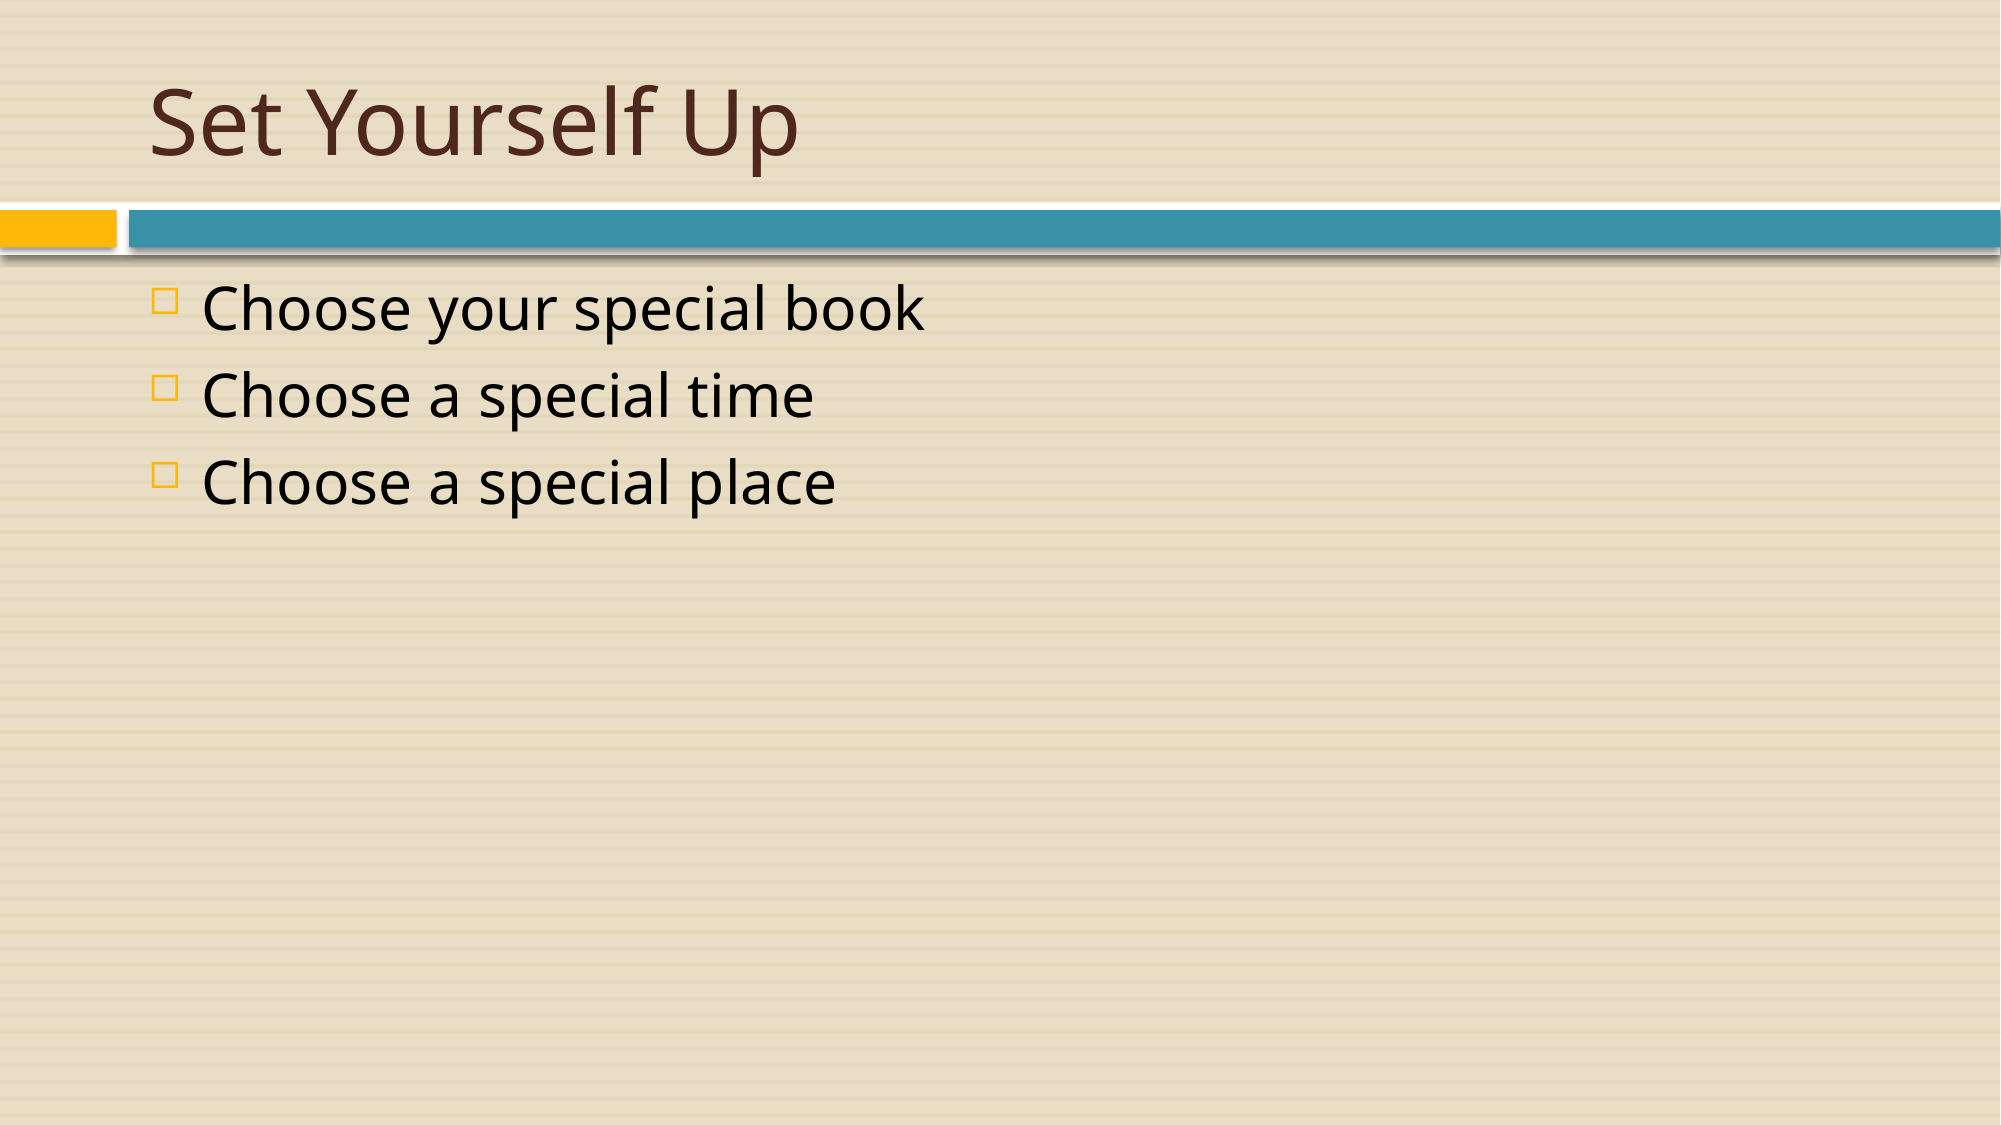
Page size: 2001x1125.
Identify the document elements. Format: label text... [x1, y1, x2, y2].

list Choose your special book Choose a special time Choose a special place [133, 262, 1918, 1005]
title Set Yourself Up [133, 37, 1917, 200]
